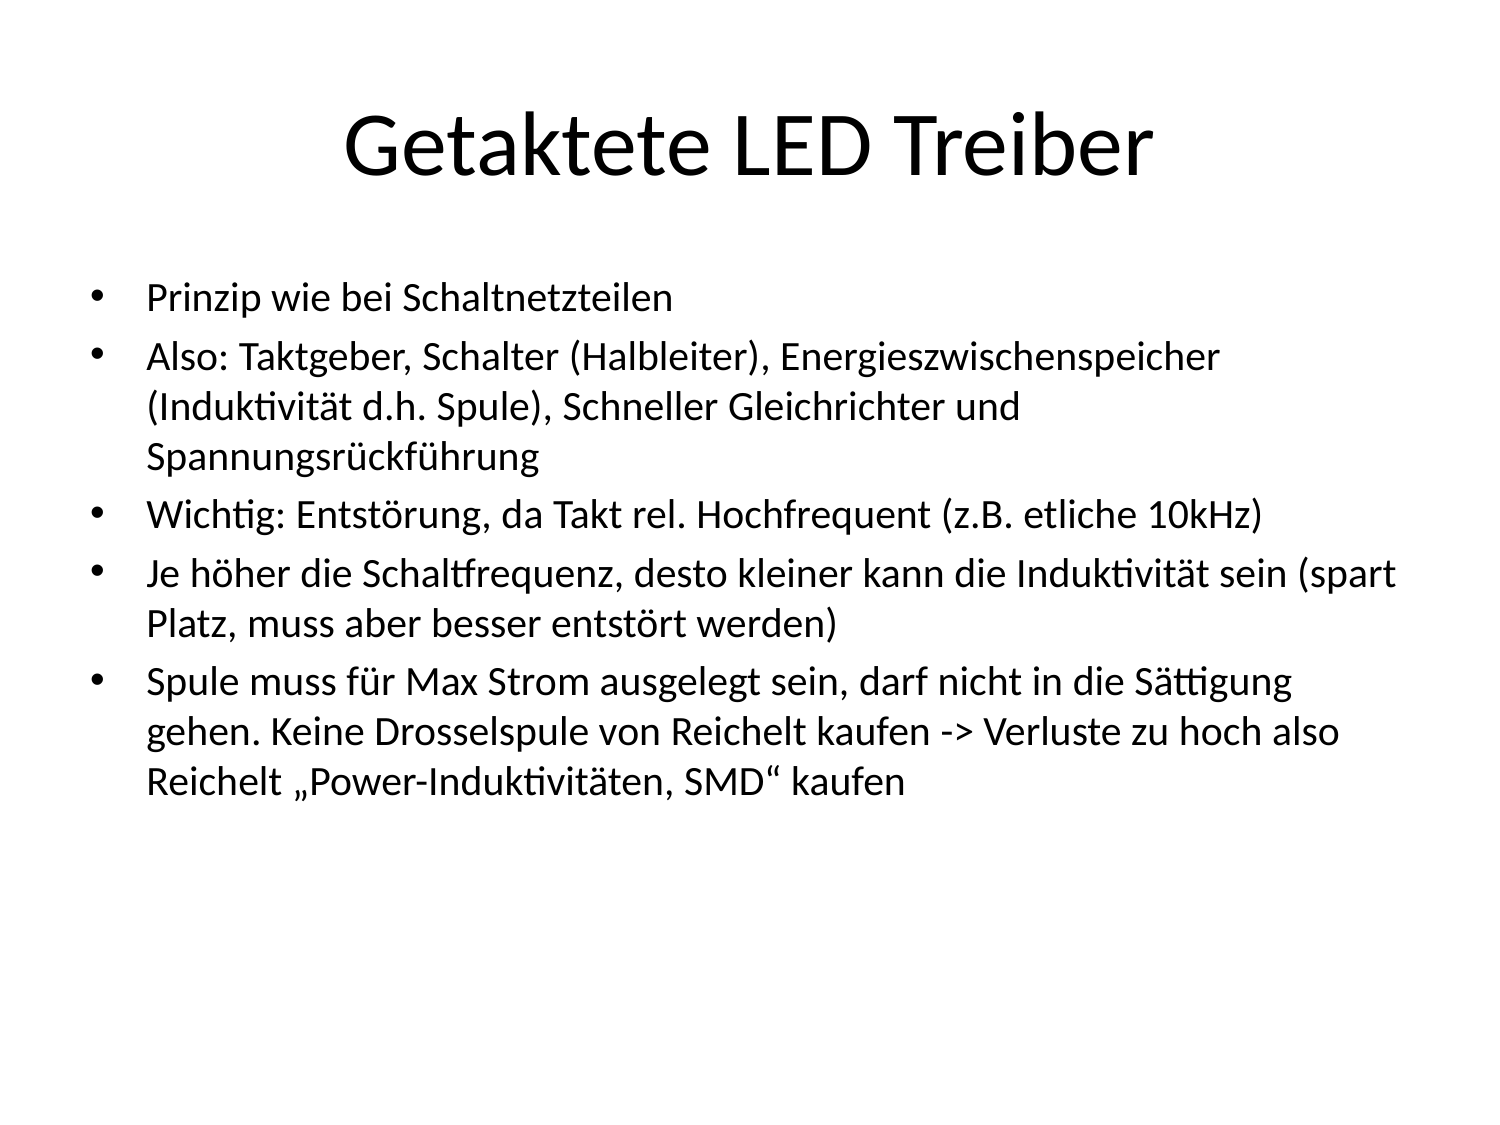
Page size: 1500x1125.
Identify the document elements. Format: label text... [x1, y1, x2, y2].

title Getaktete LED Treiber [75, 45, 1425, 233]
list Prinzip wie bei Schaltnetzteilen Also: Taktgeber, Schalter (Halbleiter), Energieszwischenspeicher (Induktivität d.h. Spule), Schneller Gleichrichter und Spannungsrückführung Wichtig: Entstörung, da Takt rel. Hochfrequent (z.B. etliche 10kHz) Je höher die Schaltfrequenz, desto kleiner kann die Induktivität sein (spart Platz, muss aber besser entstört werden) Spule muss für Max Strom ausgelegt sein, darf nicht in die Sättigung gehen. Keine Drosselspule von Reichelt kaufen -> Verluste zu hoch also Reichelt „Power-Induktivitäten, SMD“ kaufen [75, 262, 1425, 1005]
